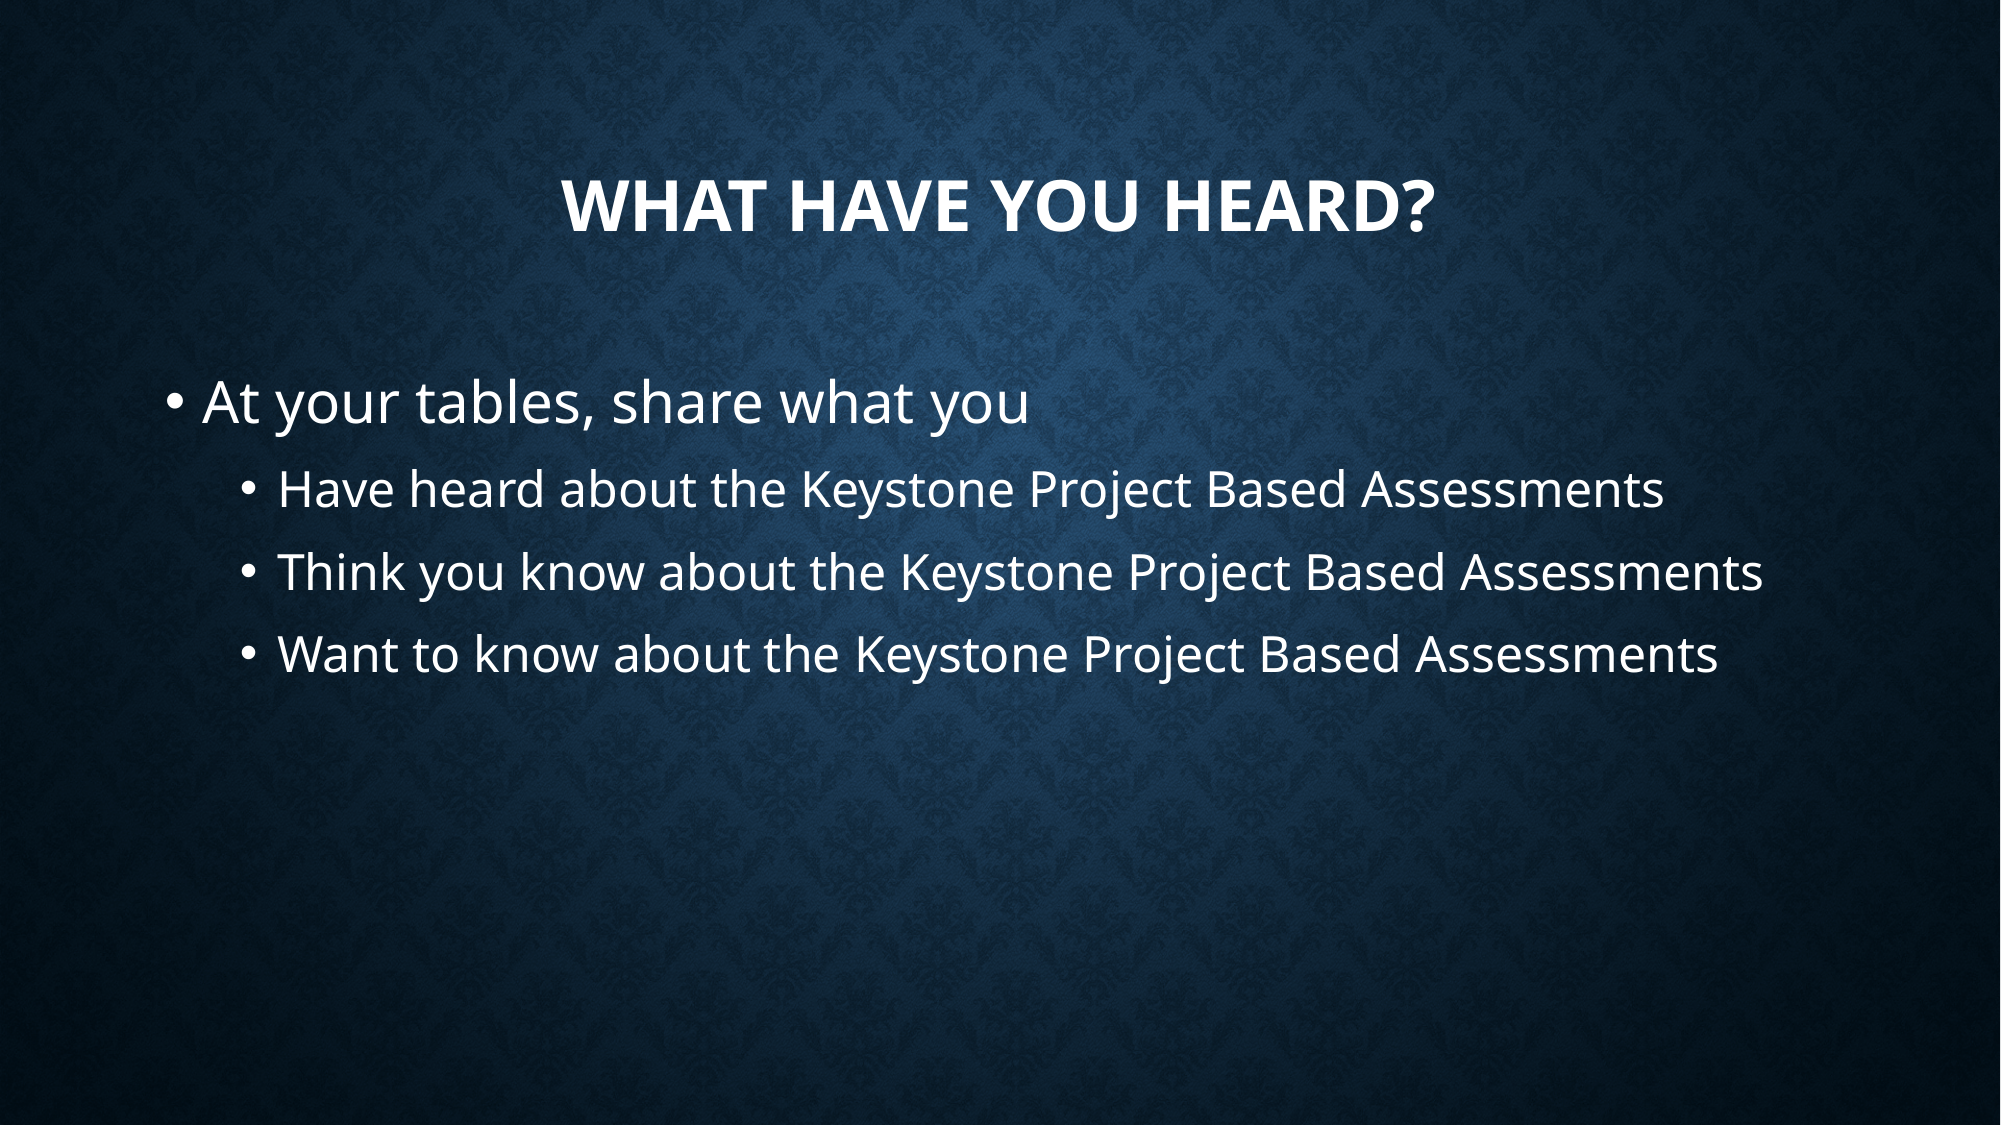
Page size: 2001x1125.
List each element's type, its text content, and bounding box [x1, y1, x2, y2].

list At your tables, share what you Have heard about the Keystone Project Based Assessments Think you know about the Keystone Project Based Assessments Want to know about the Keystone Project Based Assessments [149, 343, 1849, 950]
title What Have You Heard? [149, 99, 1849, 318]
